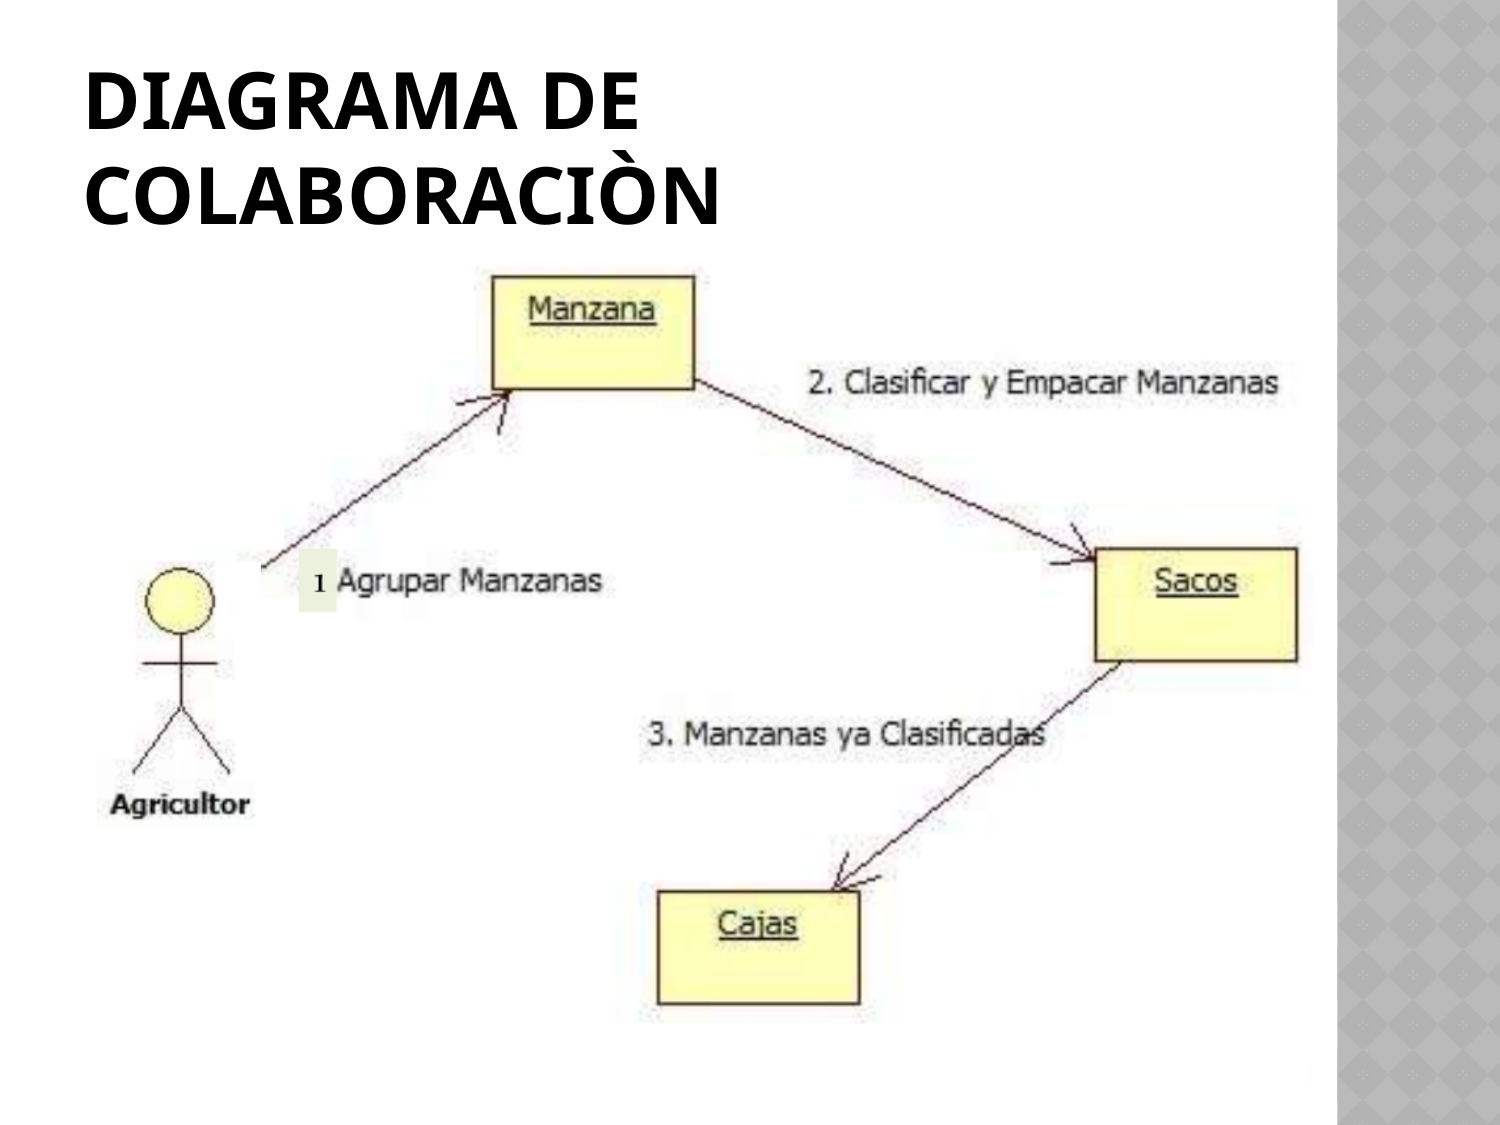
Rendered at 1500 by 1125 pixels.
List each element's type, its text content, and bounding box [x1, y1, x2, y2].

title DIAGRAMA DE COLABORACIÒN [75, 52, 1263, 232]
picture [0, 233, 1313, 1123]
